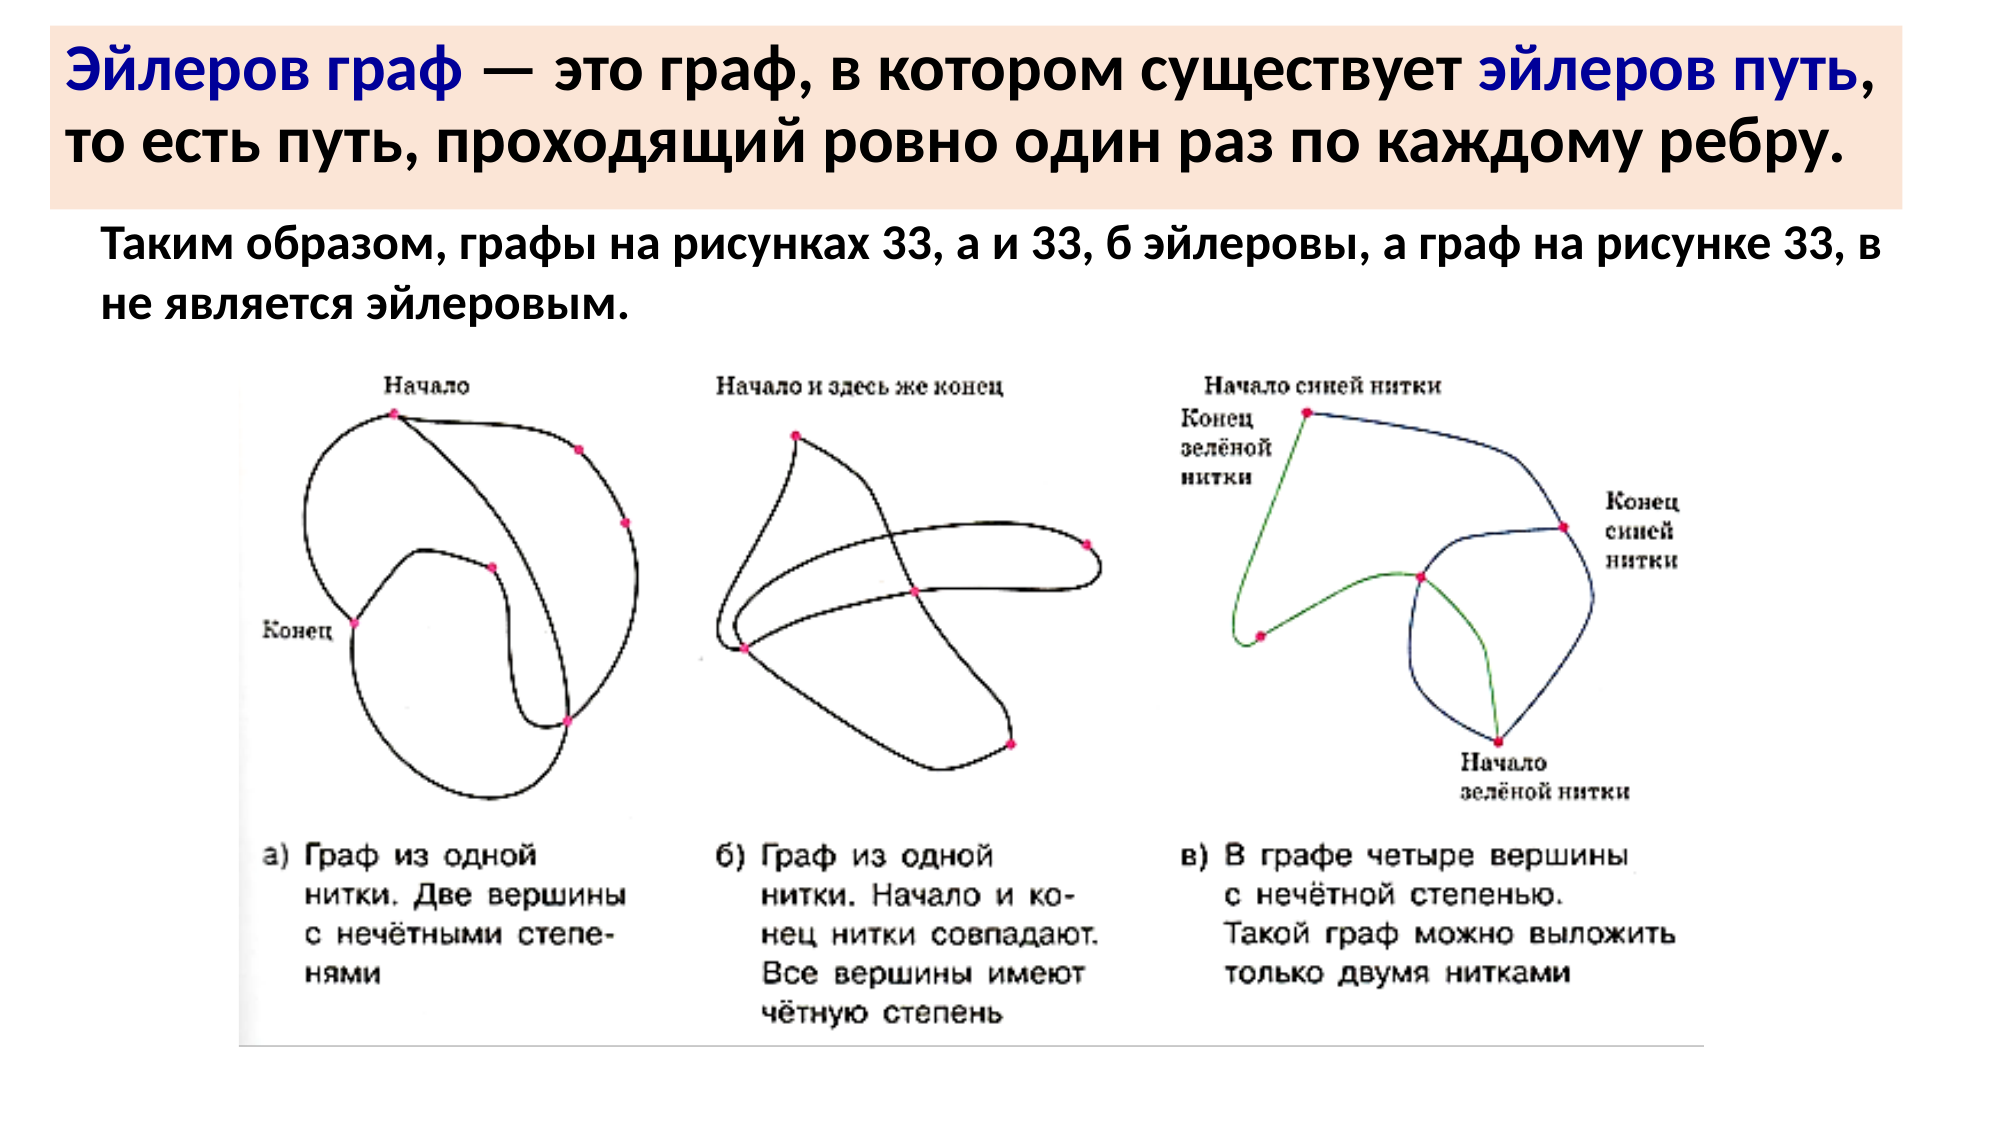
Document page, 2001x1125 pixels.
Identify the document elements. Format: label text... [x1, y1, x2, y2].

picture [238, 358, 1704, 1049]
list Эйлеров граф — это граф, в котором существует эйлеров путь, то есть путь, проходящий ровно один раз по каждому ребру. [50, 25, 1903, 210]
text_box Таким образом, графы на рисунках 33, а и 33, б эйлеровы, а граф на рисунке 33, в не является эйлеровым. [85, 202, 1915, 337]
